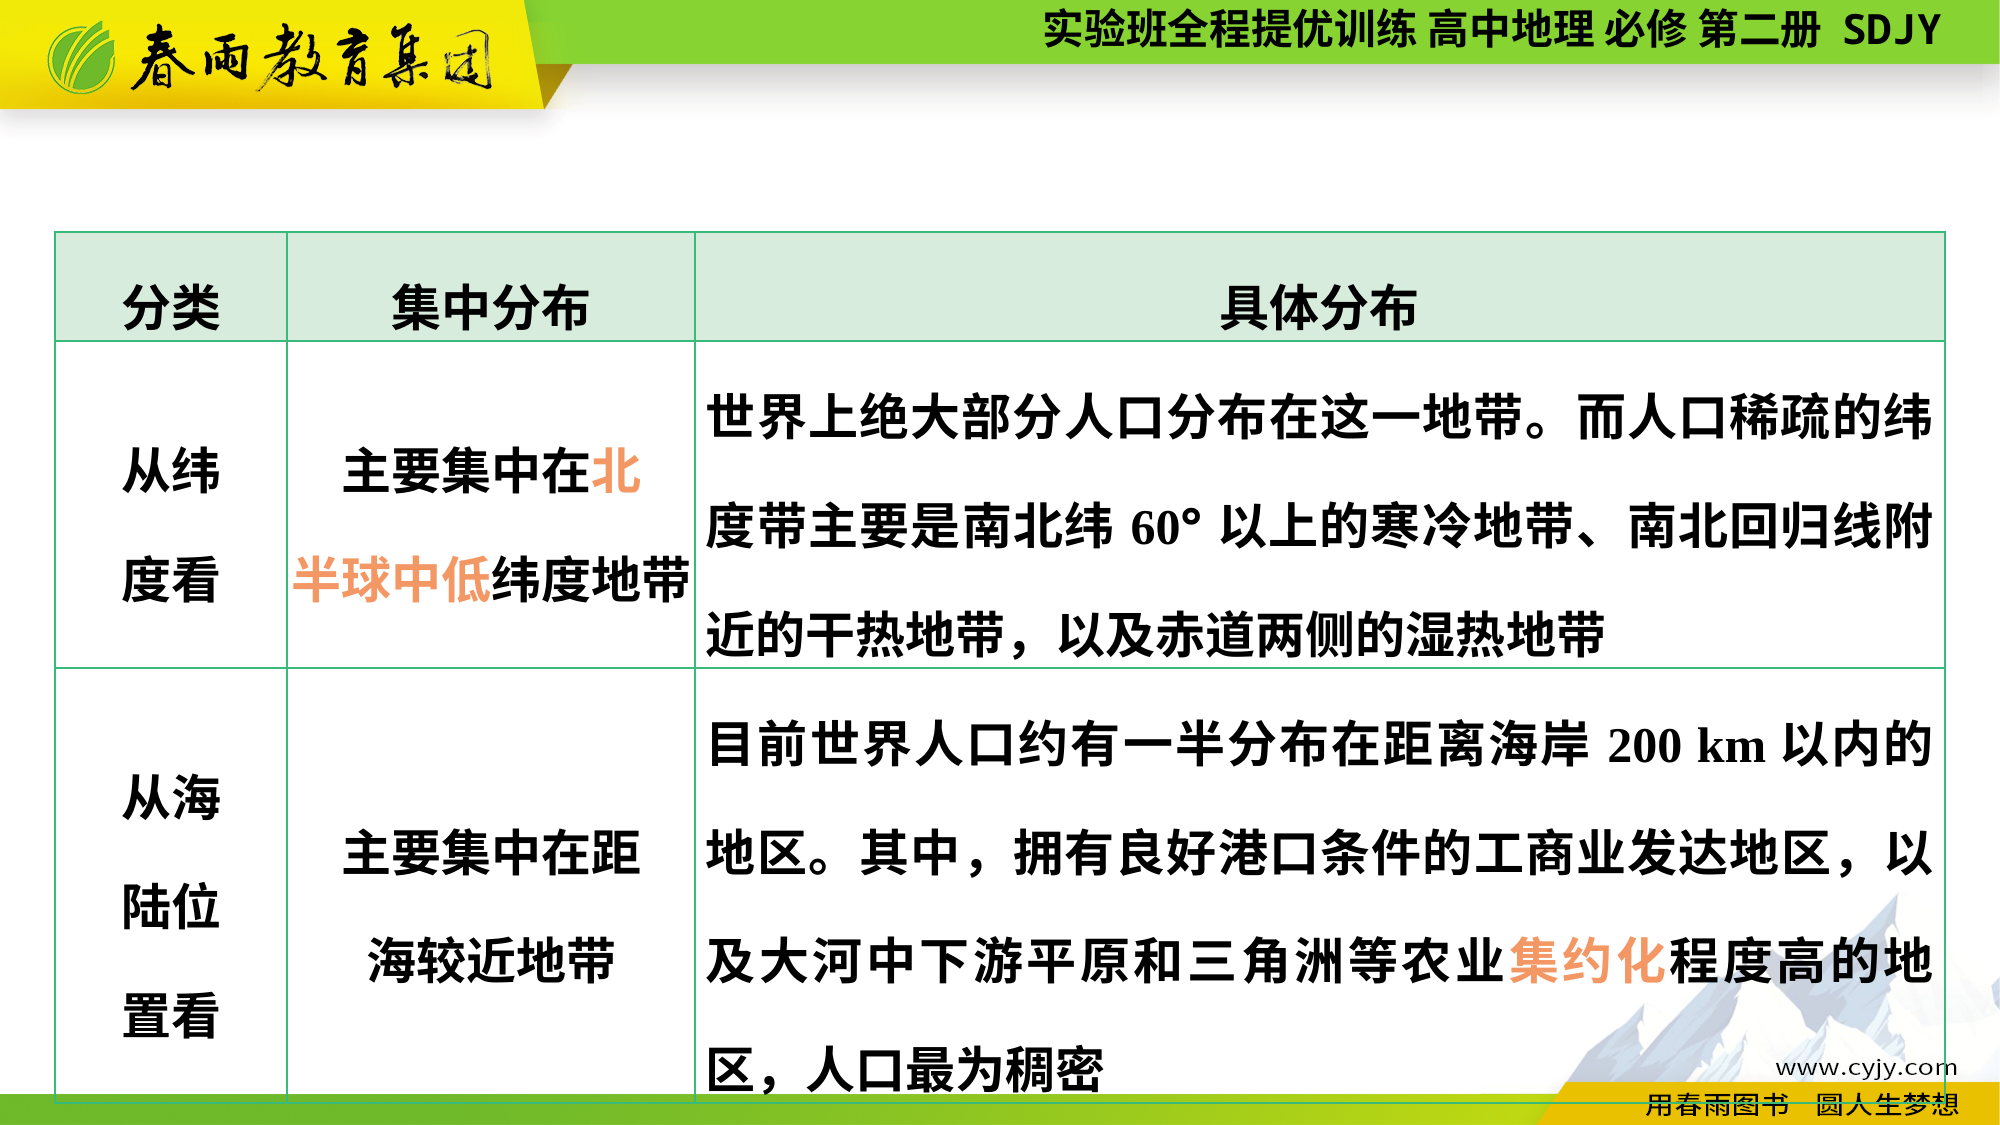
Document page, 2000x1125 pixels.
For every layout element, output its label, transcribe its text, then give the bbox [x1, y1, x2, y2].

table_cell 目前世界人口约有一半分布在距离海岸200 km以内的地区。其中，拥有良好港口条件的工商业发达地区，以及大河中下游平原和三角洲等农业集约化程度高的地区，人口最为稠密 [696, 669, 1944, 1102]
table_header 集中分布 [288, 233, 694, 340]
table_cell 从海 陆位 置看 [56, 669, 286, 1102]
table_cell 主要集中在距 海较近地带 [288, 669, 694, 1102]
table_cell 世界上绝大部分人口分布在这一地带。而人口稀疏的纬度带主要是南北纬60°以上的寒冷地带、南北回归线附近的干热地带，以及赤道两侧的湿热地带 [696, 342, 1944, 667]
table_header 具体分布 [696, 233, 1944, 340]
table_cell 从纬 度看 [56, 342, 286, 667]
picture [0, 0, 2000, 1125]
table_cell 主要集中在北 半球中低纬度地带 [288, 342, 694, 667]
table_header 分类 [56, 233, 286, 340]
